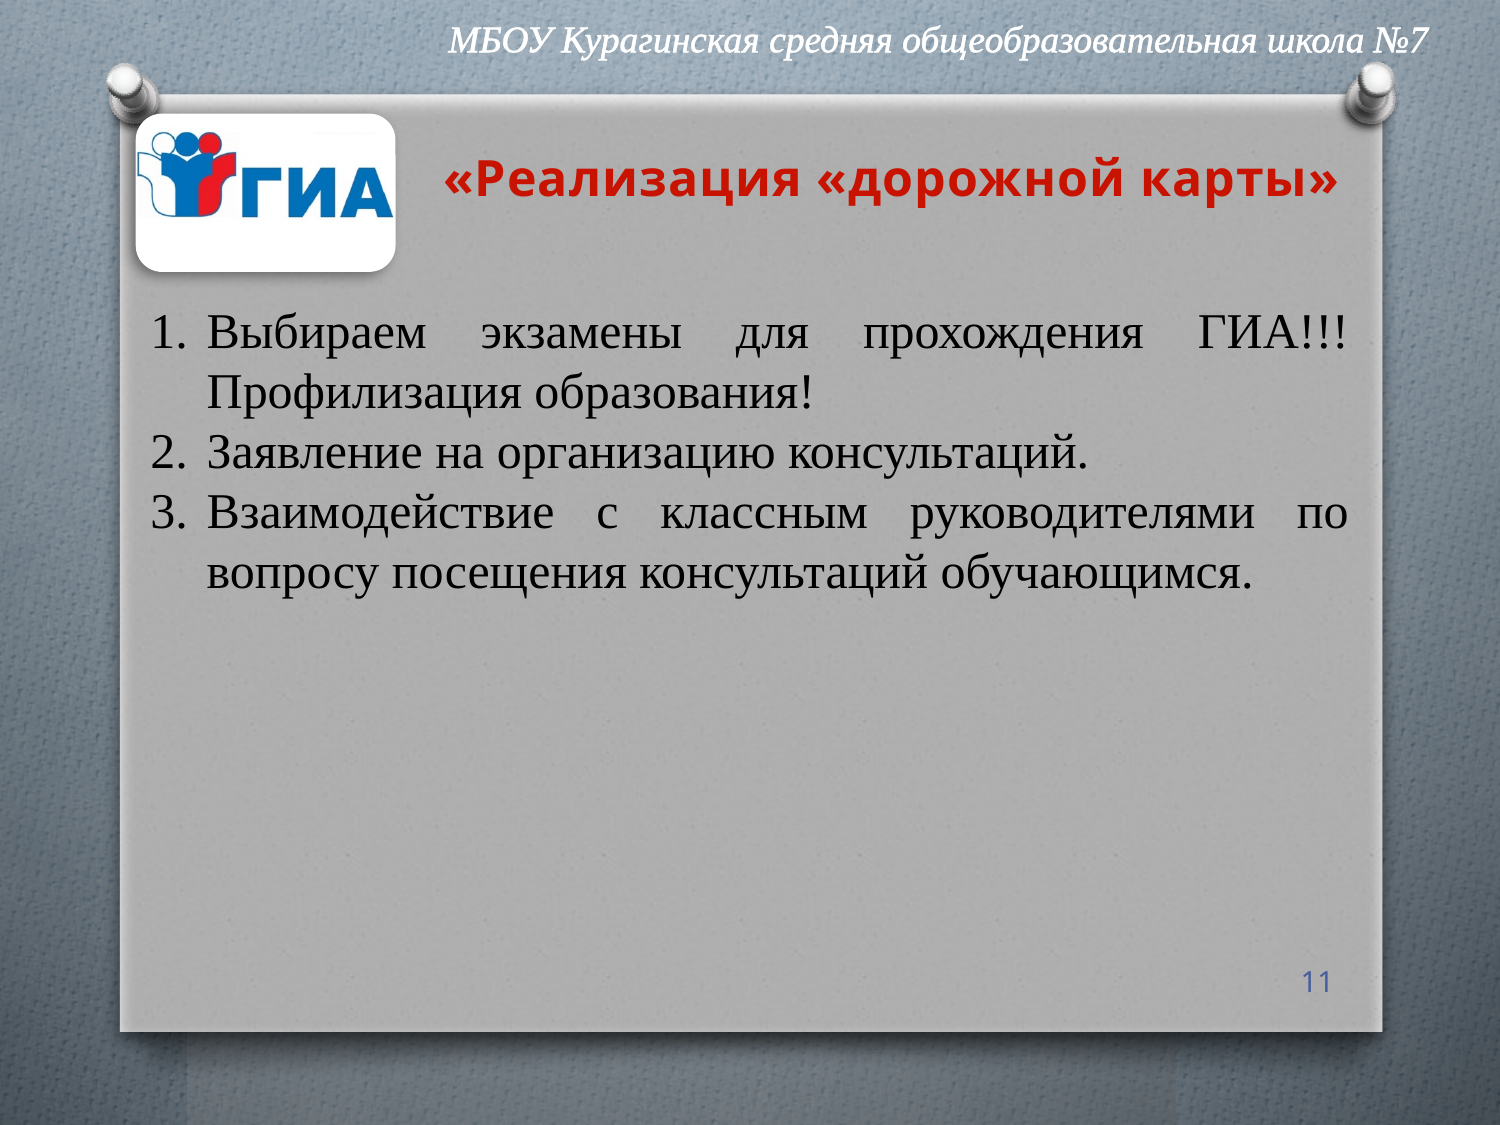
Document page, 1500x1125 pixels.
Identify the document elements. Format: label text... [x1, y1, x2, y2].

slide_number 11 [1258, 952, 1350, 1013]
text_box «Реализация «дорожной карты» [419, 139, 1365, 215]
picture [1317, 68, 1439, 151]
text_box МБОУ Курагинская средняя общеобразовательная школа №7 [382, 7, 1495, 68]
picture [75, 29, 396, 273]
text_box Выбираем экзамены для прохождения ГИА!!! Профилизация образования! Заявление на организацию консультаций. Взаимодействие с классным руководителями по вопросу посещения консультаций обучающимся. [135, 290, 1365, 606]
